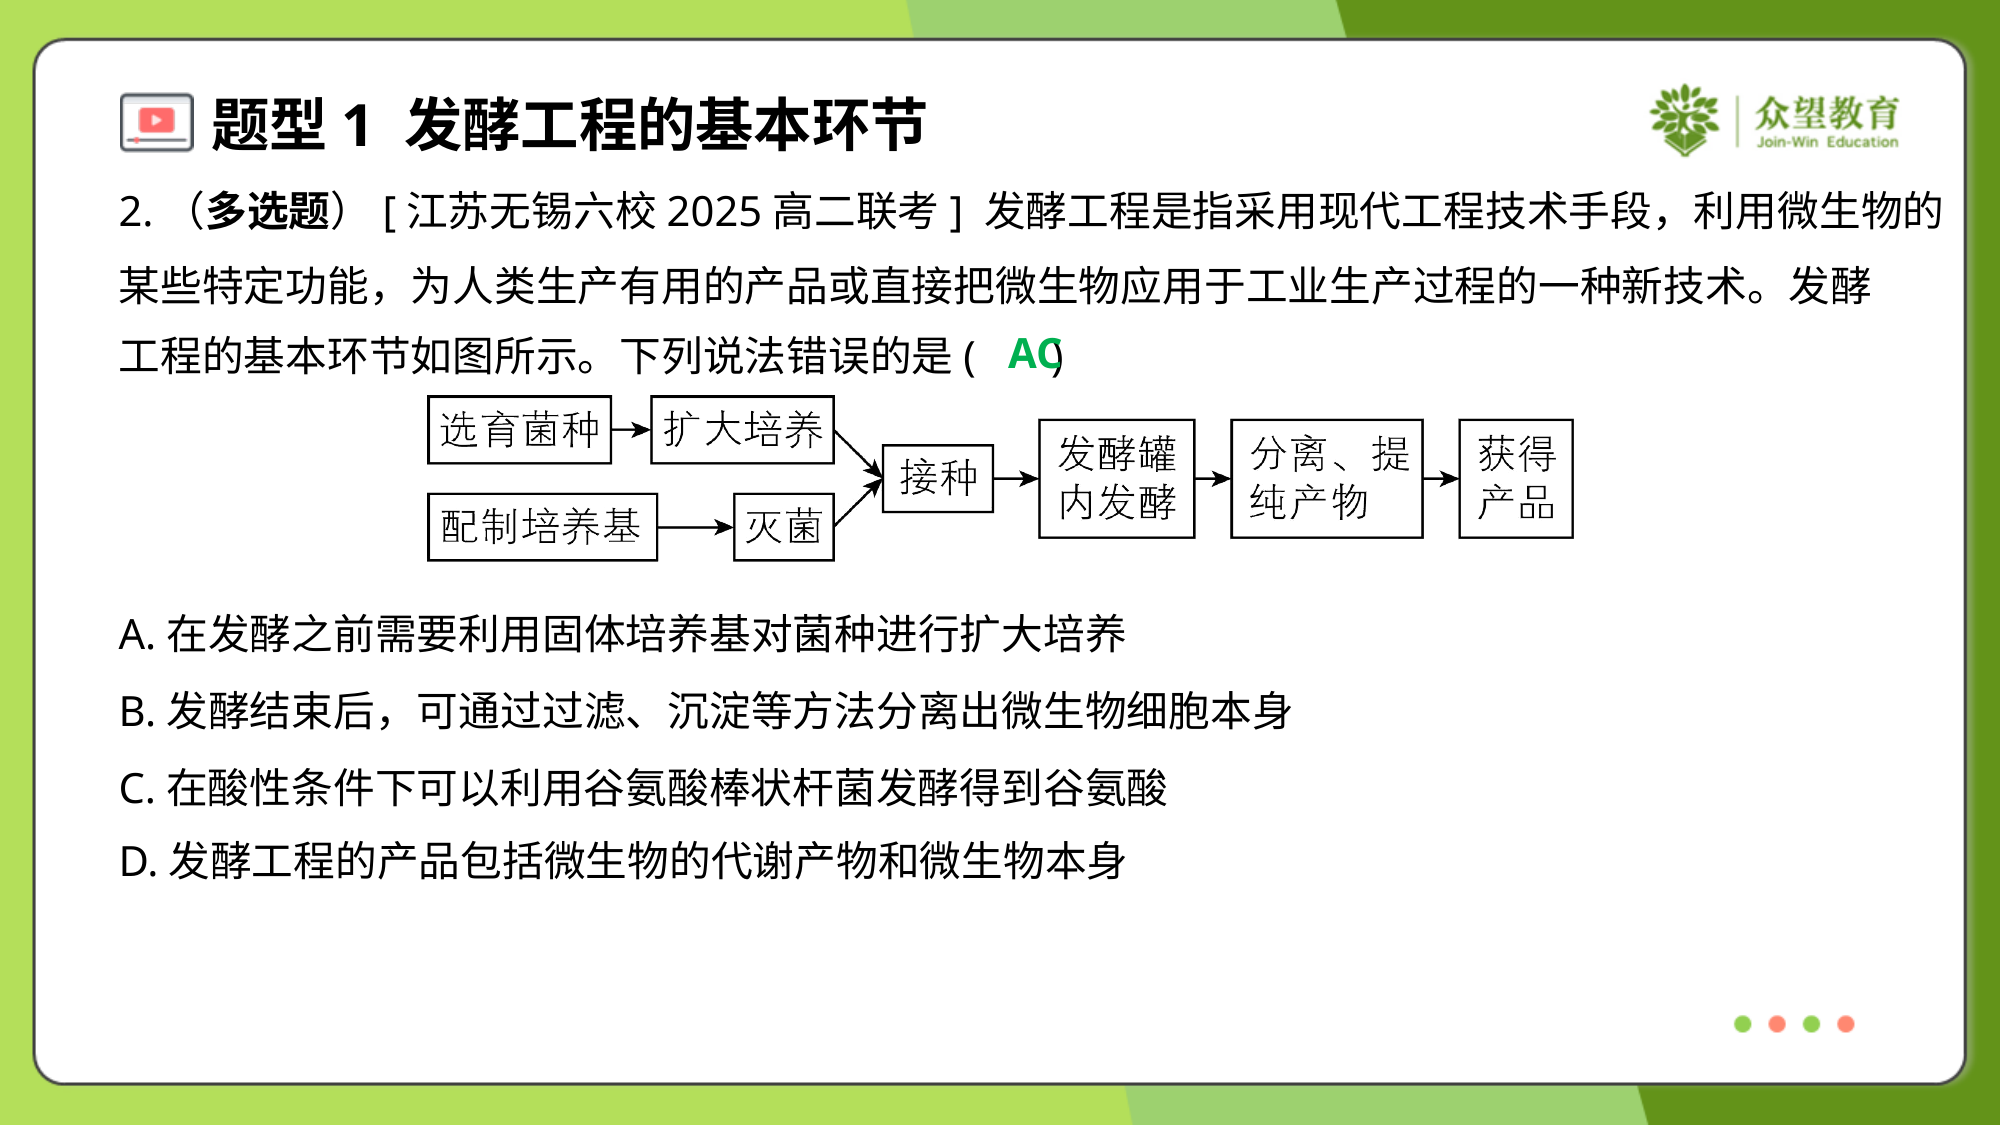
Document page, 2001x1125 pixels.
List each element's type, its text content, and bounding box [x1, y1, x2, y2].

text_box 2.（多选题）[江苏无锡六校2025高二联考] 发酵工程是指采用现代工程技术手段，利用微生物的 某些特定功能，为人类生产有用的产品或直接把微生物应用于工业生产过程的一种新技术。发酵 工程的基本环节如图所示。下列说法错误的是( ) [118, 159, 1883, 373]
text_box A.在发酵之前需要利用固体培养基对菌种进行扩大培养 B.发酵结束后，可通过过滤、沉淀等方法分离出微生物细胞本身 C.在酸性条件下可以利用谷氨酸棒状杆菌发酵得到谷氨酸 D.发酵工程的产品包括微生物的代谢产物和微生物本身 [118, 582, 1883, 878]
picture [0, 0, 2000, 1125]
text_box AC [990, 306, 1080, 371]
